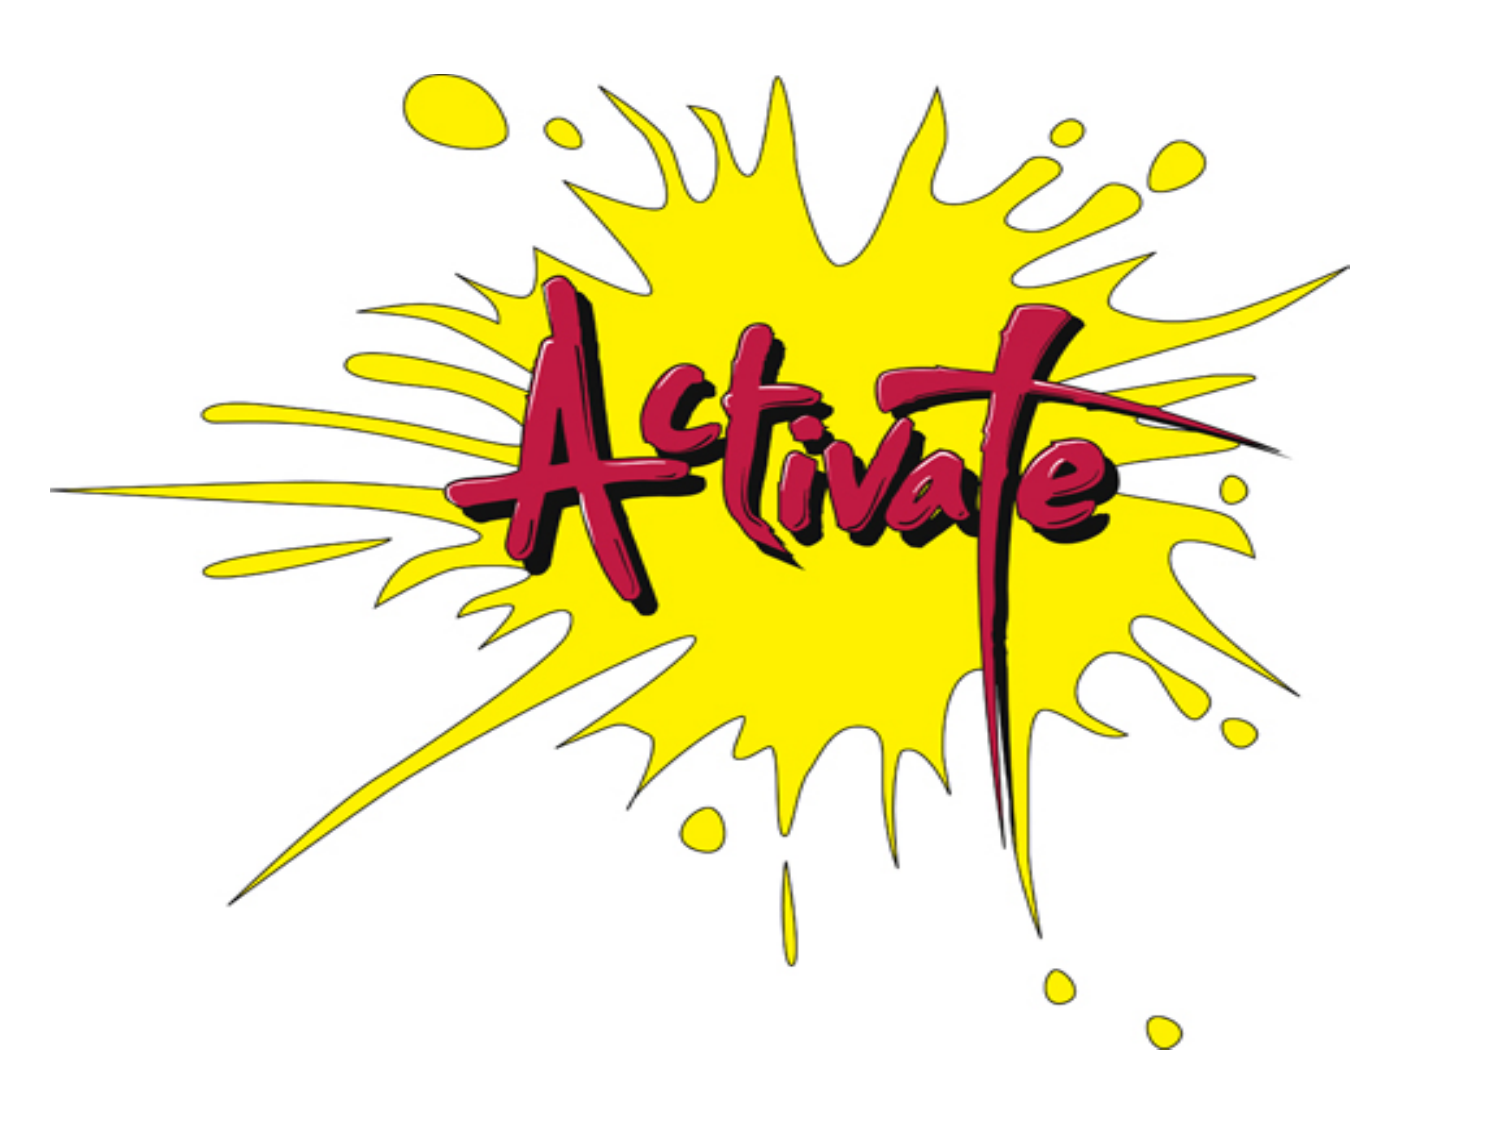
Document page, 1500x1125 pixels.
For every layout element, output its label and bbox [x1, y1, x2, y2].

picture [49, 74, 1351, 1051]
